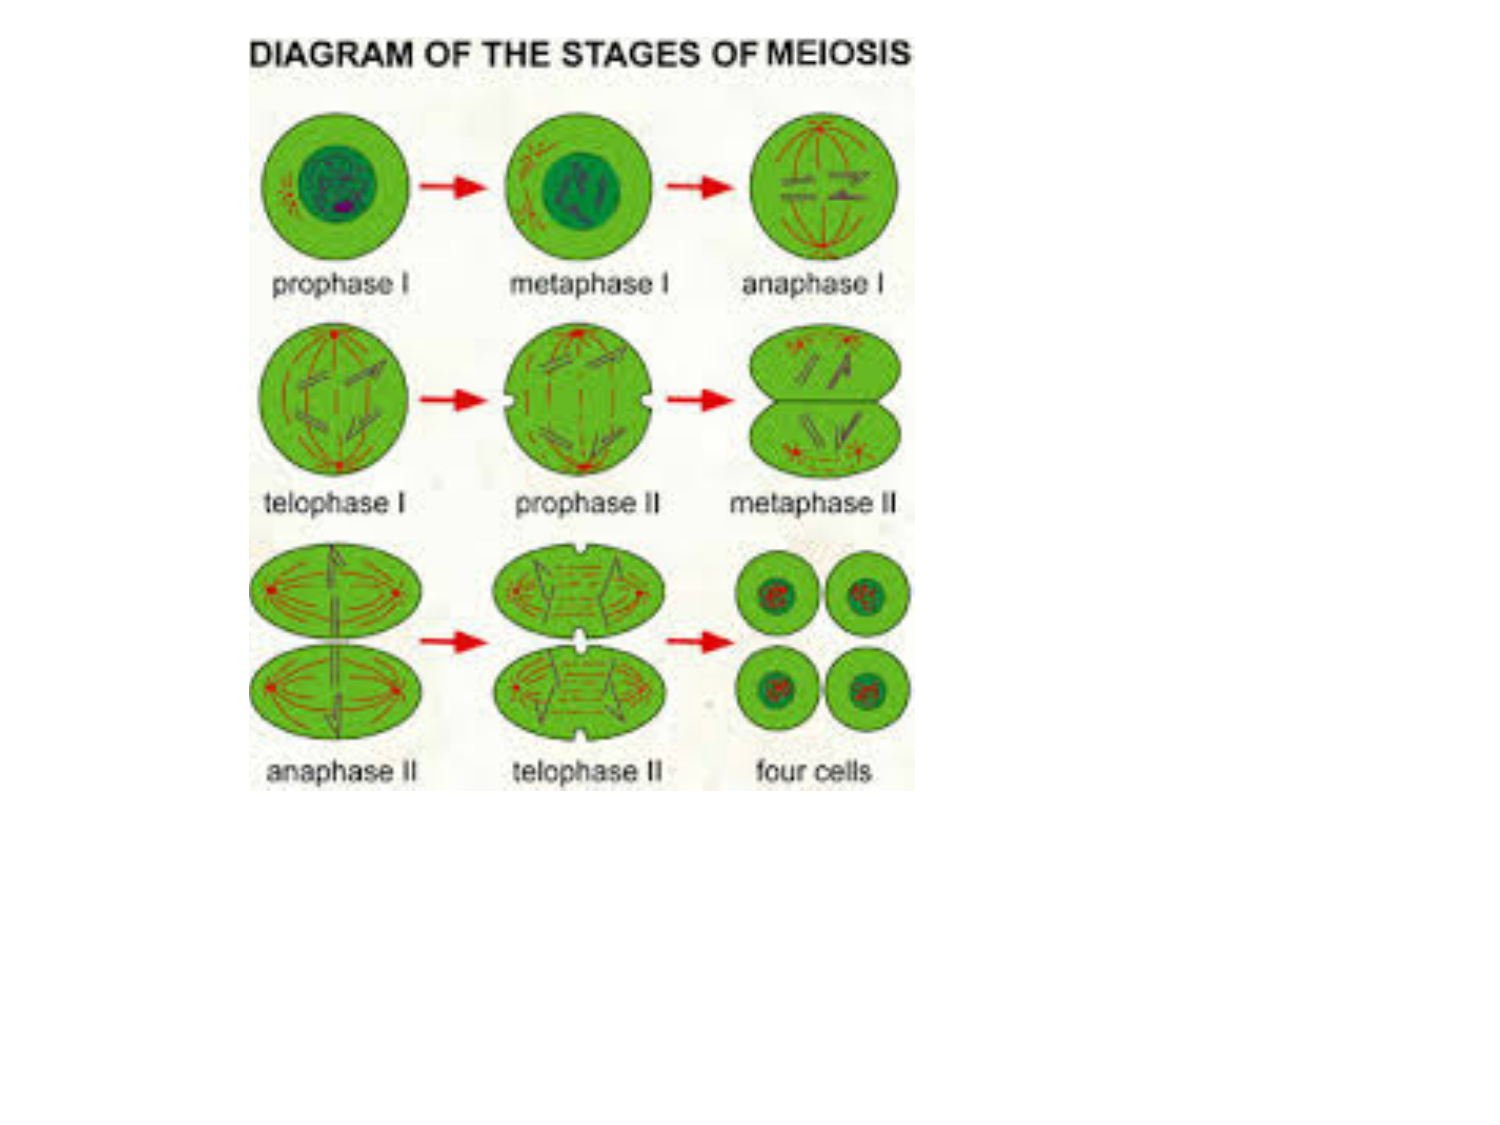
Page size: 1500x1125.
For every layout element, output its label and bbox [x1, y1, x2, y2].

picture [249, 37, 915, 791]
